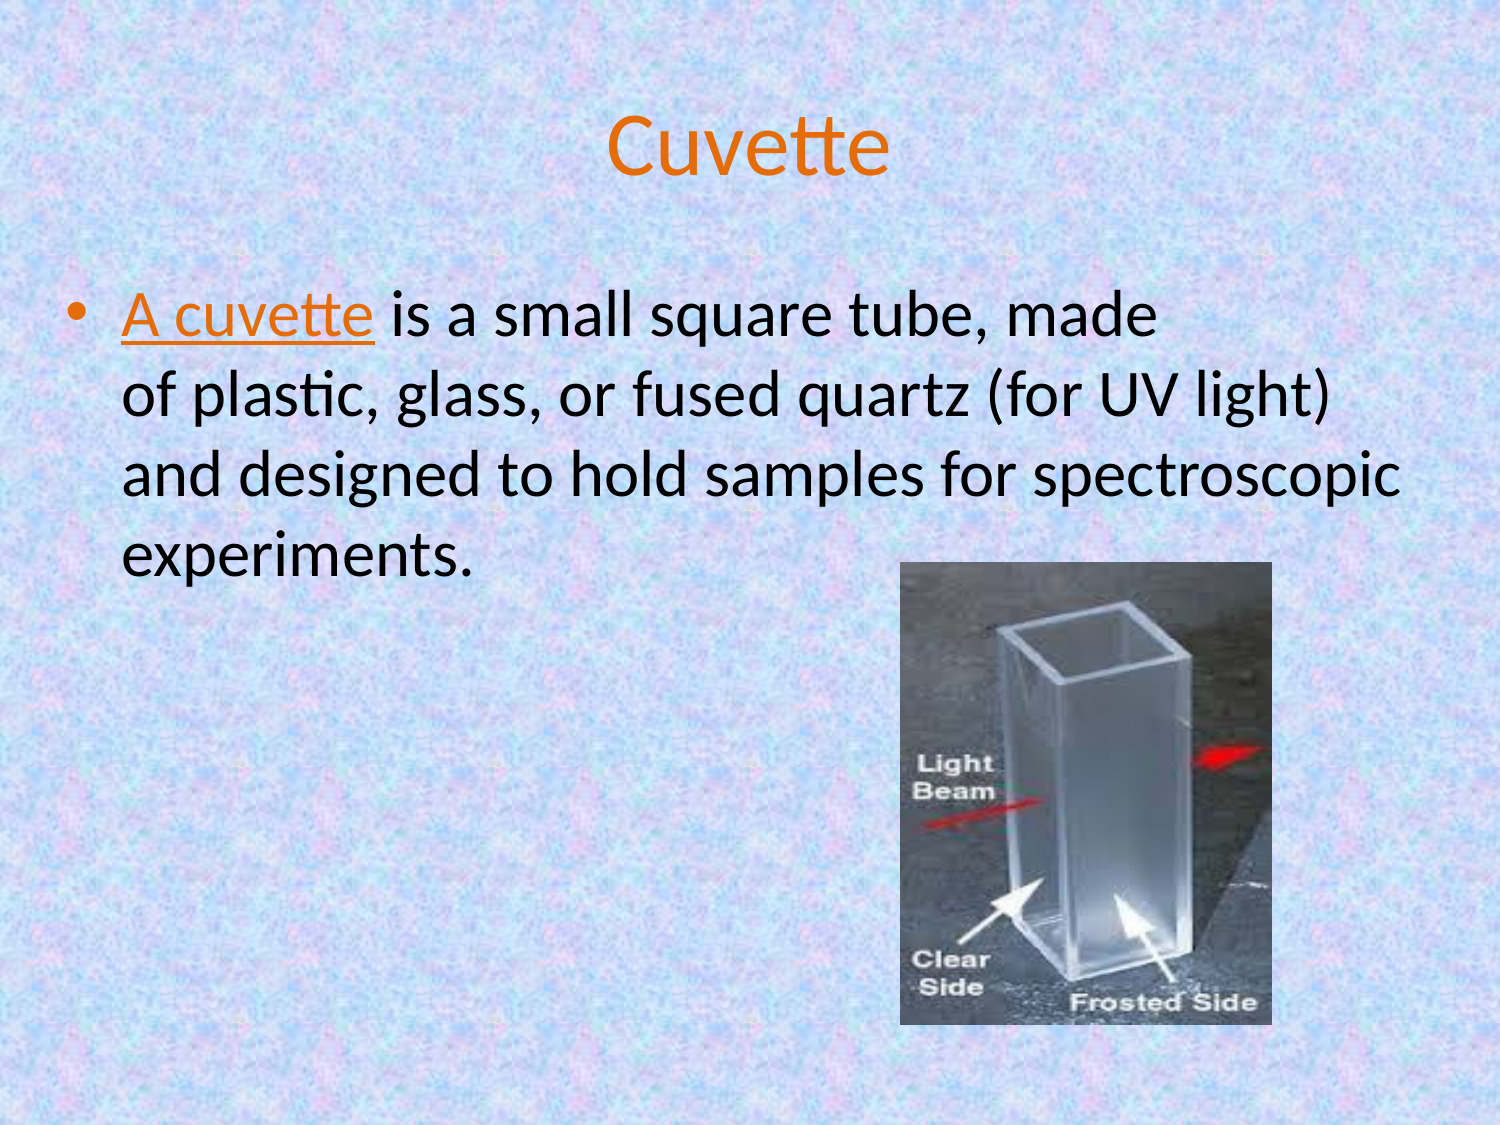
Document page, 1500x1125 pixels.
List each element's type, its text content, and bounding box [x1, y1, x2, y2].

title Cuvette [75, 45, 1425, 233]
picture [0, 0, 1500, 1125]
list A cuvette is a small square tube, made of plastic, glass, or fused quartz (for UV light) and designed to hold samples for spectroscopic experiments. [50, 262, 1425, 1005]
